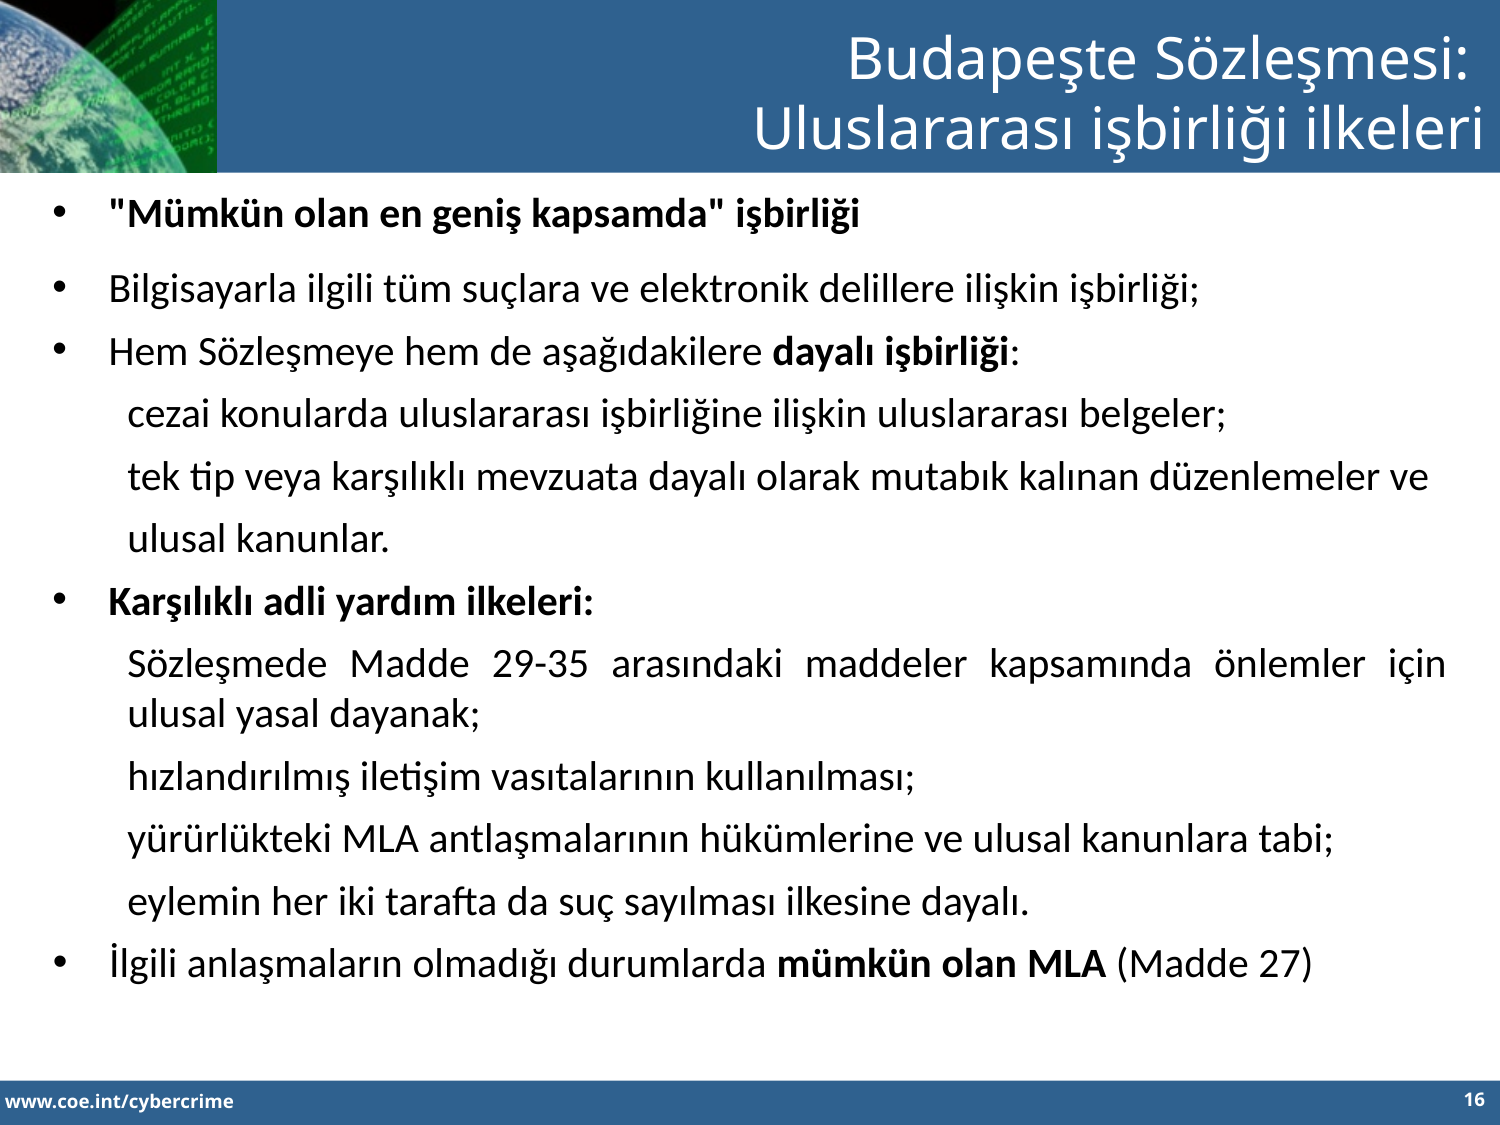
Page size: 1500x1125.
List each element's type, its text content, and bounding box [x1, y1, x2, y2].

text_box "Mümkün olan en geniş kapsamda" işbirliği Bilgisayarla ilgili tüm suçlara ve elektronik delillere ilişkin işbirliği; Hem Sözleşmeye hem de aşağıdakilere dayalı işbirliği: cezai konularda uluslararası işbirliğine ilişkin uluslararası belgeler; tek tip veya karşılıklı mevzuata dayalı olarak mutabık kalınan düzenlemeler ve ulusal kanunlar. Karşılıklı adli yardım ilkeleri: Sözleşmede Madde 29-35 arasındaki maddeler kapsamında önlemler için ulusal yasal dayanak; hızlandırılmış iletişim vasıtalarının kullanılması; yürürlükteki MLA antlaşmalarının hükümlerine ve ulusal kanunlara tabi; eylemin her iki tarafta da suç sayılması ilkesine dayalı. İlgili anlaşmaların olmadığı durumlarda mümkün olan MLA (Madde 27) [37, 178, 1463, 994]
picture [0, 1, 217, 173]
slide_number 16 [1149, 1079, 1500, 1125]
text_box Budapeşte Sözleşmesi: Uluslararası işbirliği ilkeleri [200, 14, 1500, 169]
